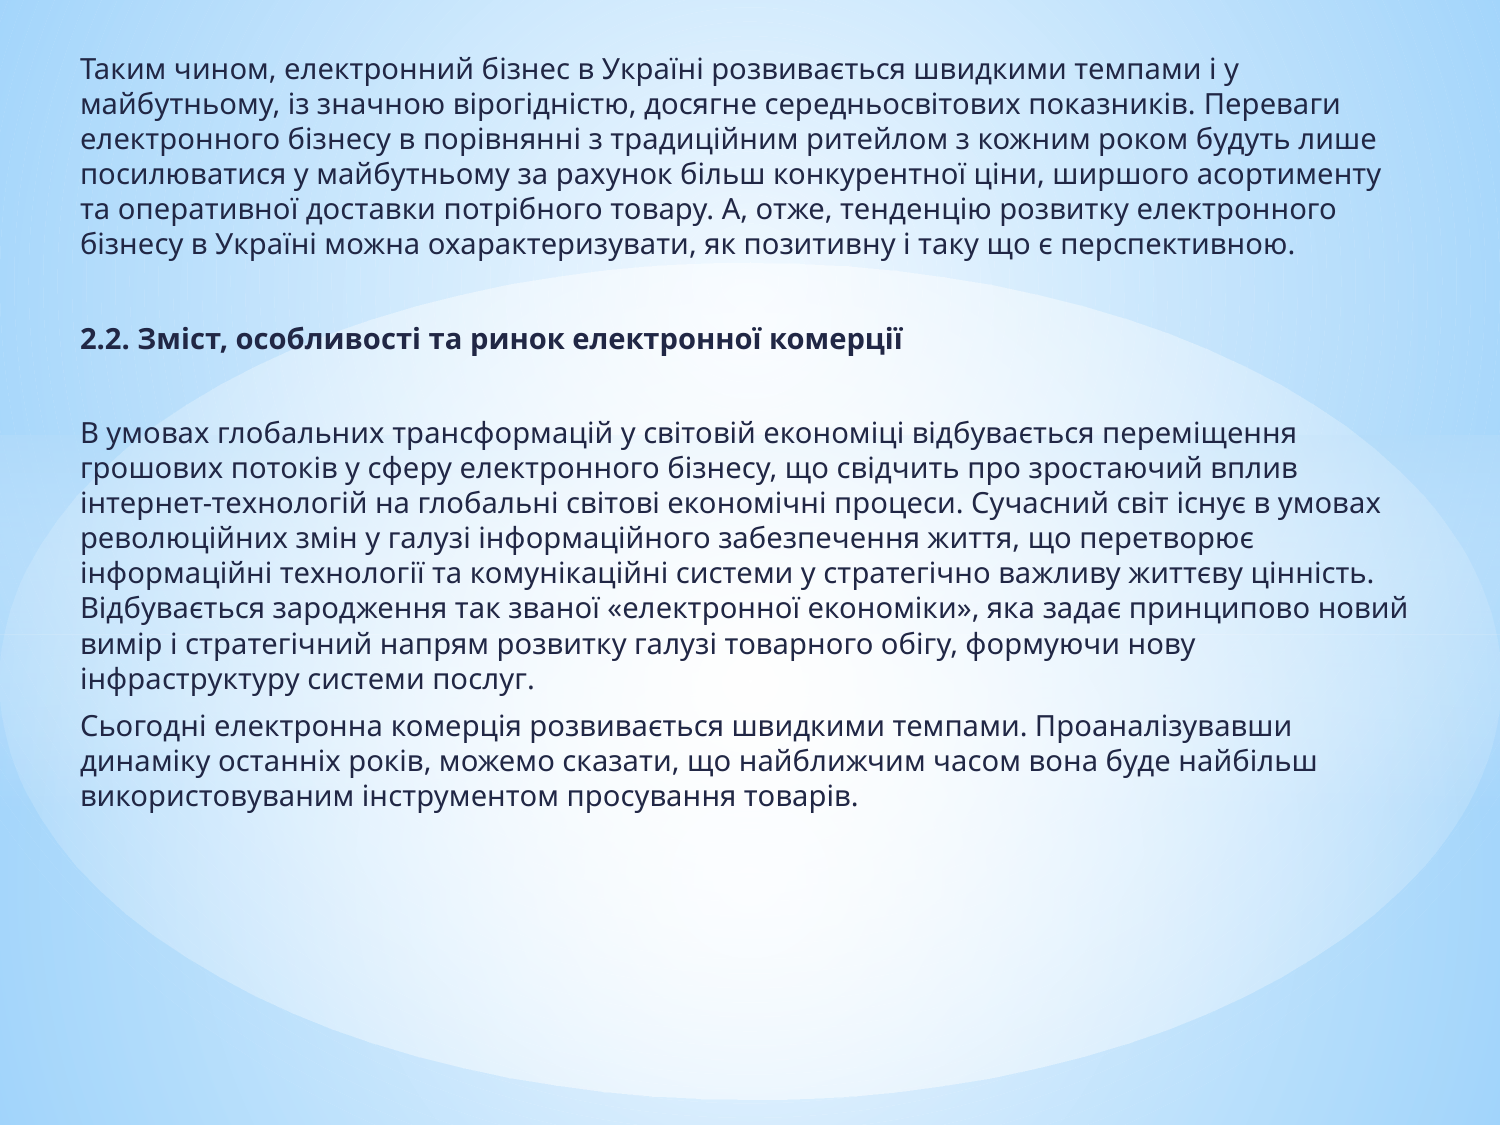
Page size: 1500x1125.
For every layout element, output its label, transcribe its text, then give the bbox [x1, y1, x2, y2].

subtitle Таким чином, електронний бізнес в Україні розвивається швидкими темпами і у майбутньому, із значною вірогідністю, досягне середньосвітових показників. Переваги електронного бізнесу в порівнянні з традиційним ритейлом з кожним роком будуть лише посилюватися у майбутньому за рахунок більш конкурентної ціни, ширшого асортименту та оперативної доставки потрібного товару. А, отже, тенденцію розвитку електронного бізнесу в Україні можна охарактеризувати, як позитивну і таку що є перспективною. 2.2. Зміст, особливості та ринок електронної комерції В умовах глобальних трансформацій у світовій економіці відбувається переміщення грошових потоків у сферу електронного бізнесу, що свідчить про зростаючий вплив інтернет-технологій на глобальні світові економічні процеси. Сучасний світ існує в умовах революційних змін у галузі інформаційного забезпечення життя, що перетворює інформаційні технології та комунікаційні системи у стратегічно важливу життєву цінність. Відбувається зародження так званої «електронної економіки», яка задає принципово новий вимір і стратегічний напрям розвитку галузі товарного обігу, формуючи нову інфраструктуру системи послуг. Сьогодні електронна комерція розвивається швидкими темпами. Проаналізувавши динаміку останніх років, можемо сказати, що найближчим часом вона буде найбільш використовуваним інструментом просування товарів. [64, 42, 1436, 1071]
